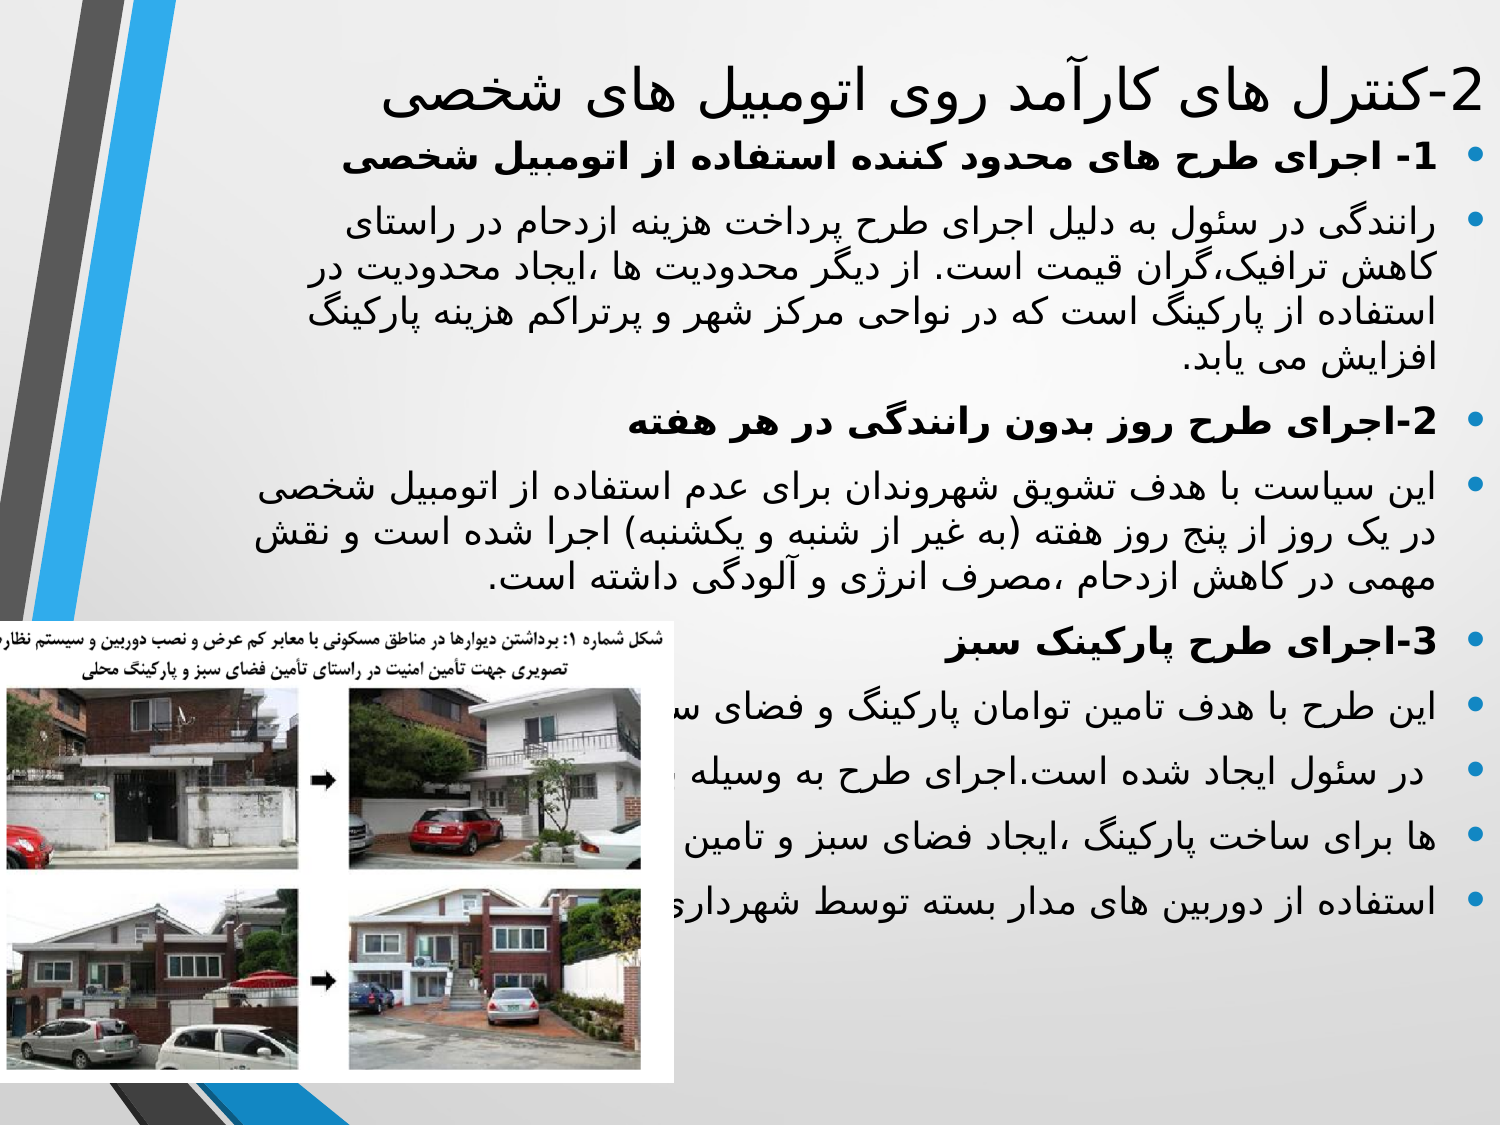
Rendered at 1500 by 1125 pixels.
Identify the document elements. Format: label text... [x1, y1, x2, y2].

picture [0, 621, 674, 1083]
list 1- اجرای طرح های محدود کننده استفاده از اتومبیل شخصی رانندگی در سئول به دلیل اجرای طرح پرداخت هزینه ازدحام در راستای کاهش ترافیک،گران قیمت است. از دیگر محدودیت ها ،ایجاد محدودیت در استفاده از پارکینگ است که در نواحی مرکز شهر و پرتراکم هزینه پارکینگ افزایش می یابد. 2-اجرای طرح روز بدون رانندگی در هر هفته این سیاست با هدف تشویق شهروندان برای عدم استفاده از اتومبیل شخصی در یک روز از پنج روز هفته (به غیر از شنبه و یکشنبه) اجرا شده است و نقش مهمی در کاهش ازدحام ،مصرف انرژی و آلودگی داشته است. 3-اجرای طرح پارکینک سبز این طرح با هدف تامین توامان پارکینگ و فضای سبز محلی در سئول ایجاد شده است.اجرای طرح به وسیله برداشتن دیوار ها برای ساخت پارکینگ ،ایجاد فضای سبز و تامین امنیت با استفاده از دوربین های مدار بسته توسط شهرداری انجام شده . [236, 253, 1500, 801]
title 2-کنترل های کارآمد روی اتومبیل های شخصی [237, 0, 1500, 250]
